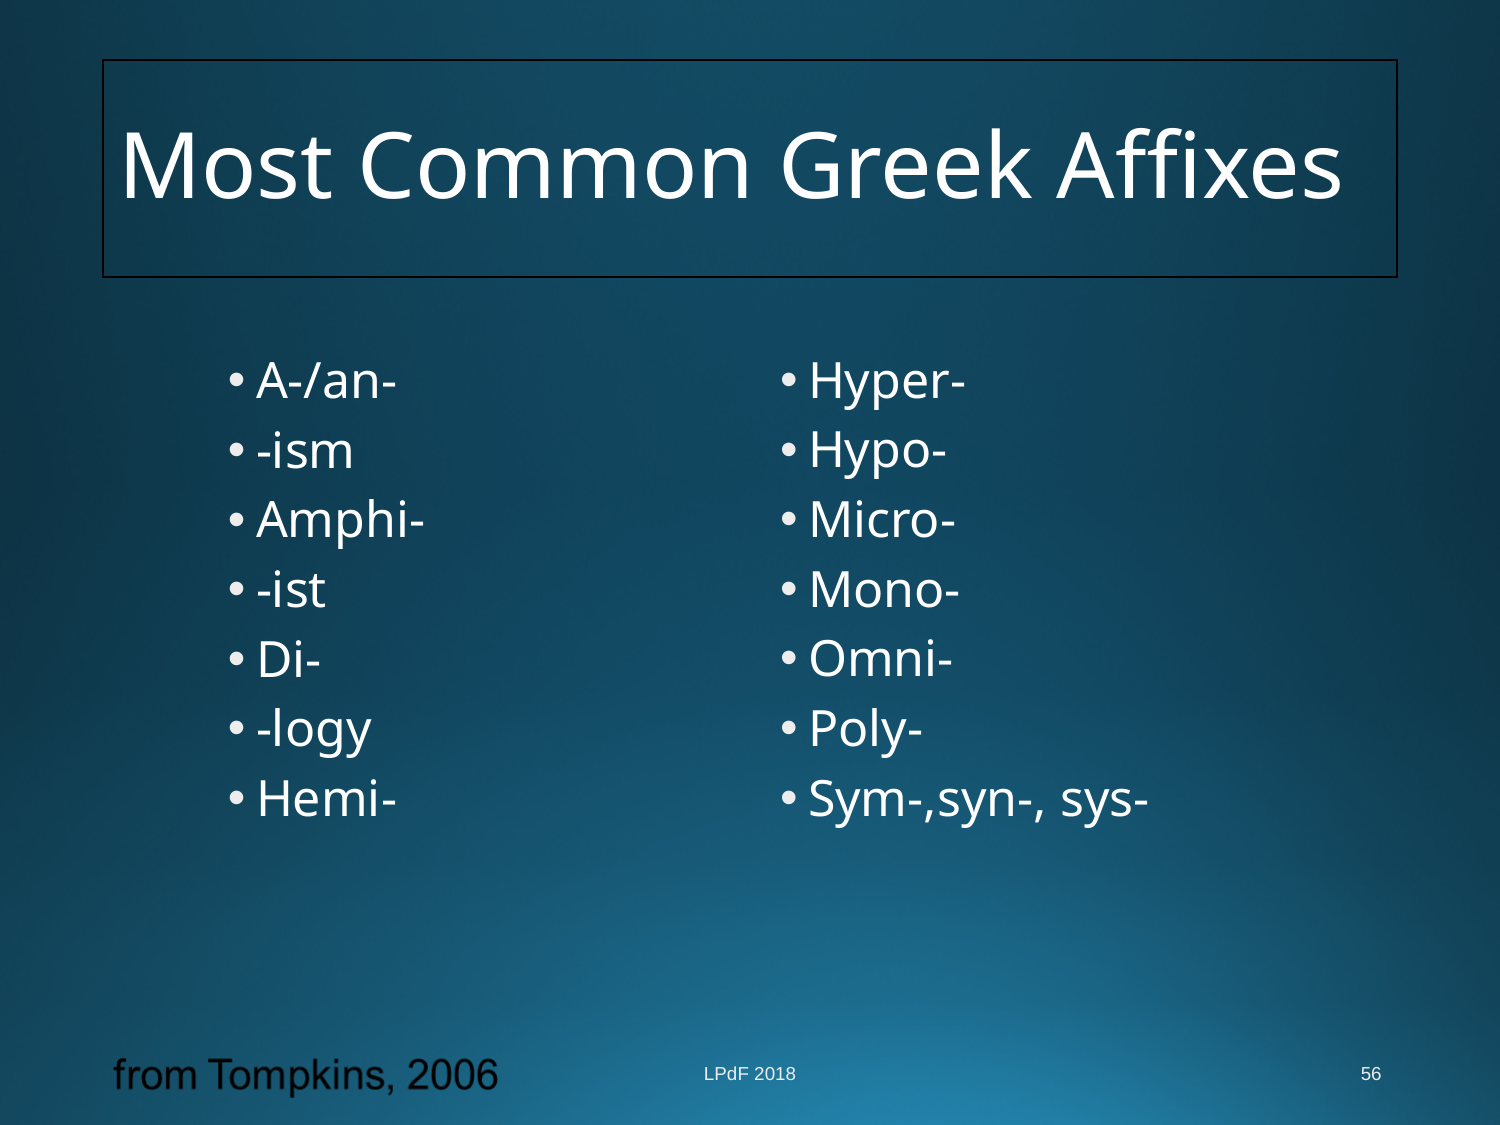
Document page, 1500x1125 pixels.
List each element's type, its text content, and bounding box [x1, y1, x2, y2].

picture [0, 0, 1500, 1125]
title Most Common Greek Affixes [102, 59, 1398, 278]
list Hyper- Hypo- Micro- Mono- Omni- Poly- Sym-,syn-, sys- [765, 347, 1290, 939]
slide_number 56 [1059, 1042, 1397, 1103]
footer LPdF 2018 [562, 1042, 1004, 1103]
list A-/an- -ism Amphi- -ist Di- -logy Hemi- [213, 348, 738, 939]
